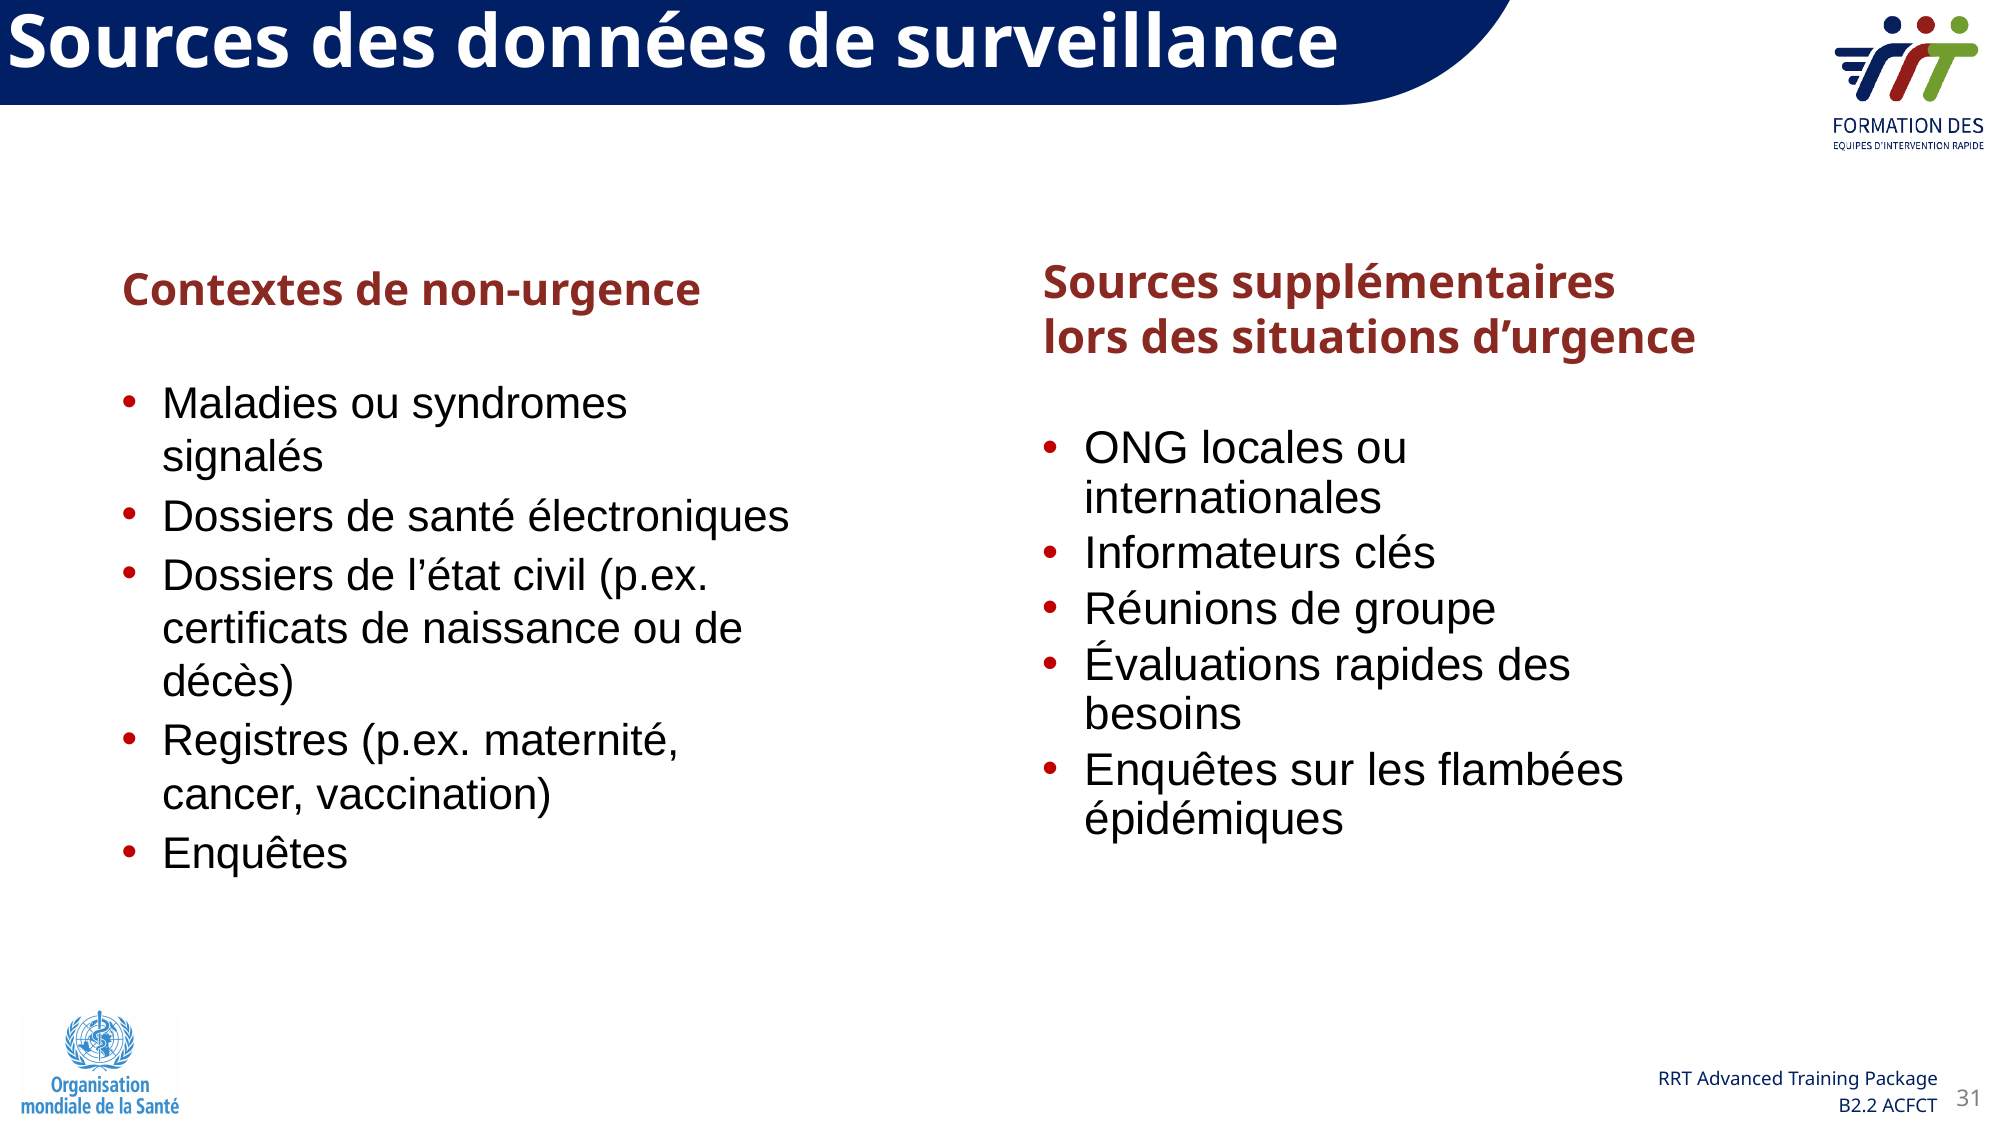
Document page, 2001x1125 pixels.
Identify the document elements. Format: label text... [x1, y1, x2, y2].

list Contextes de non-urgence Maladies ou syndromes signalés Dossiers de santé électroniques Dossiers de l’état civil (p.ex. certificats de naissance ou de décès) Registres (p.ex. maternité, cancer, vaccination) Enquêtes [113, 253, 800, 922]
picture [1833, 15, 1984, 151]
title Sources des données de surveillance [0, 0, 1419, 92]
picture [0, 0, 1533, 105]
picture [20, 1009, 180, 1115]
list Sources supplémentaires lors des situations d’urgence ONG locales ou internationales Informateurs clés Réunions de groupe Évaluations rapides des besoins Enquêtes sur les flambées épidémiques [1034, 244, 1711, 881]
